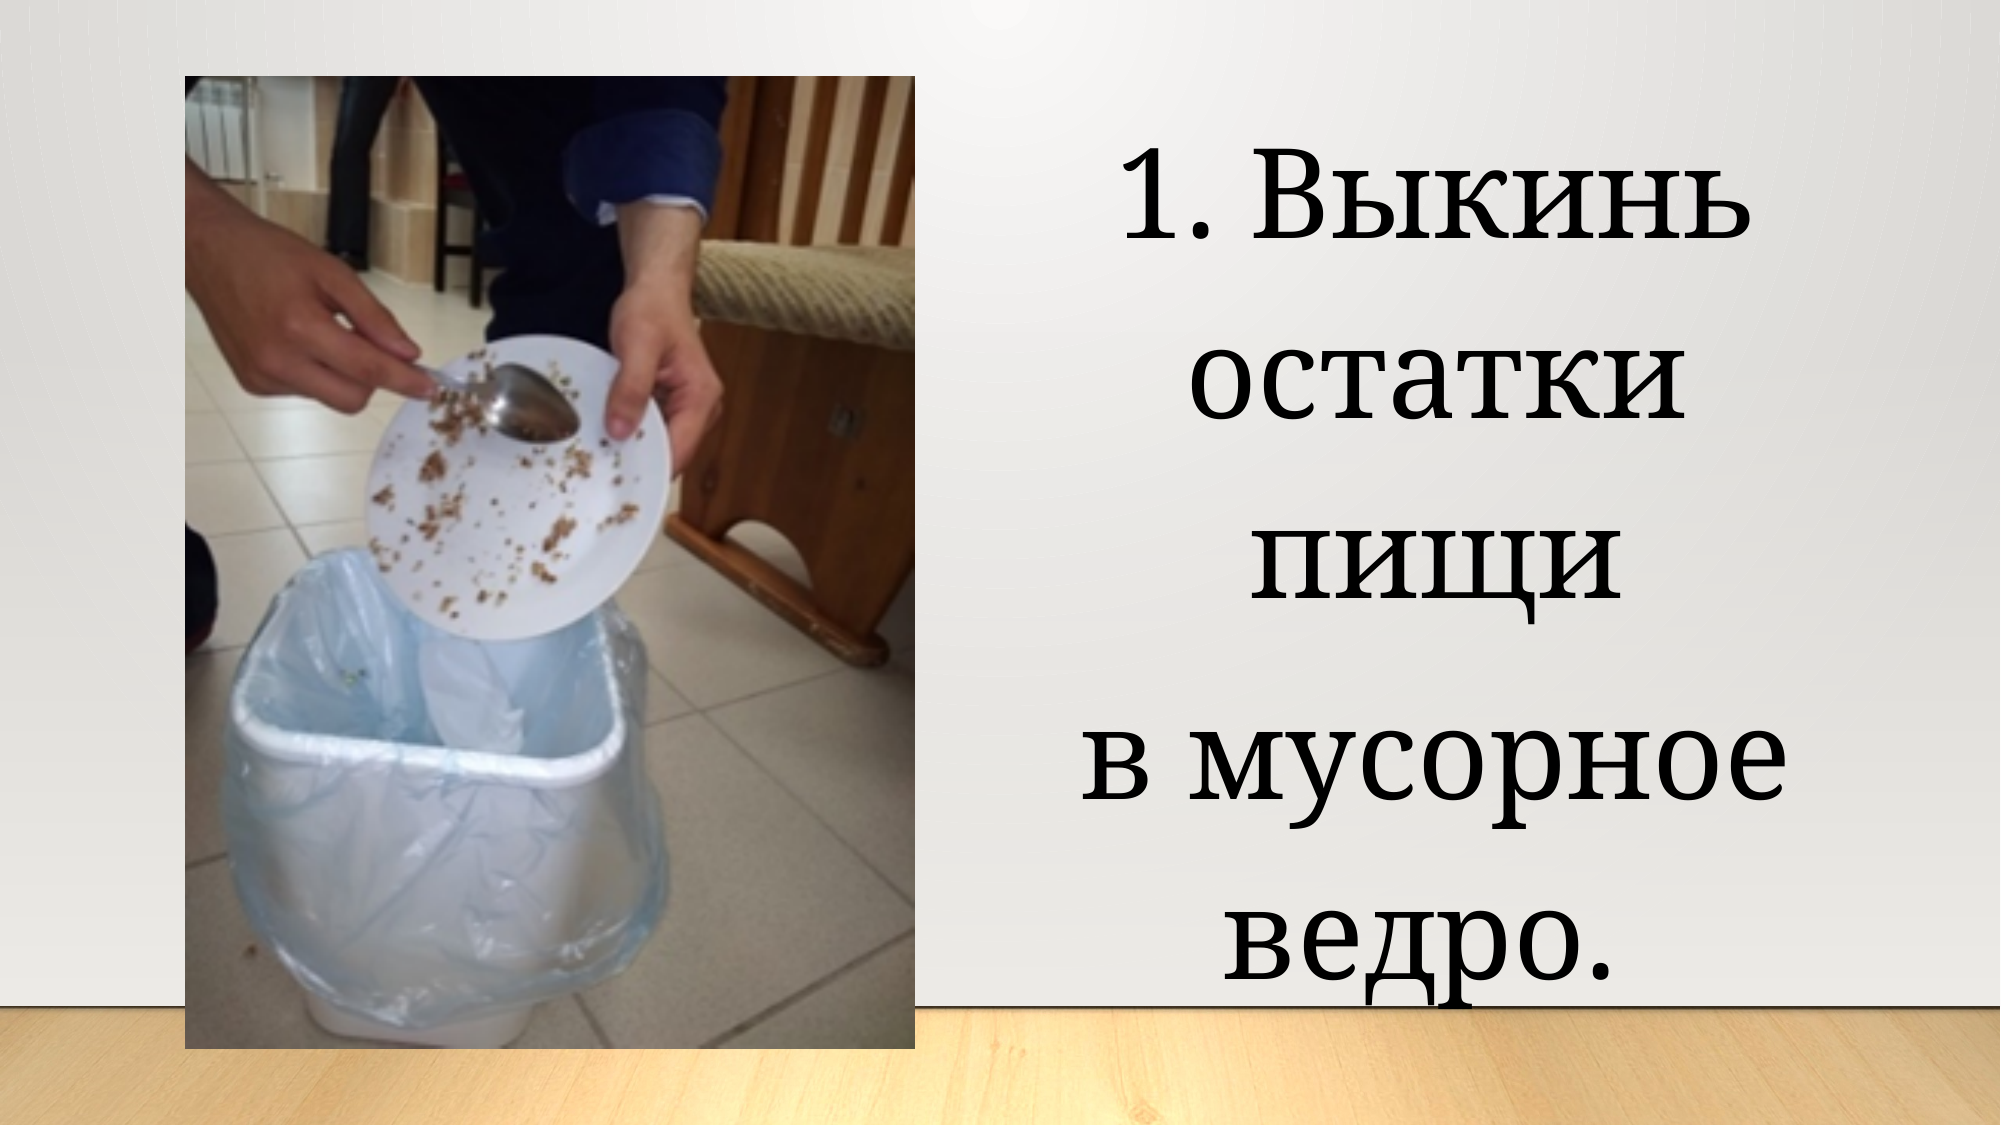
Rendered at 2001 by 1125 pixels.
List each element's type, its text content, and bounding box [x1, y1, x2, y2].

picture [0, 1006, 2000, 1125]
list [185, 75, 915, 1050]
list 1. Выкинь остатки пищи в мусорное ведро. [1058, 76, 1815, 1049]
